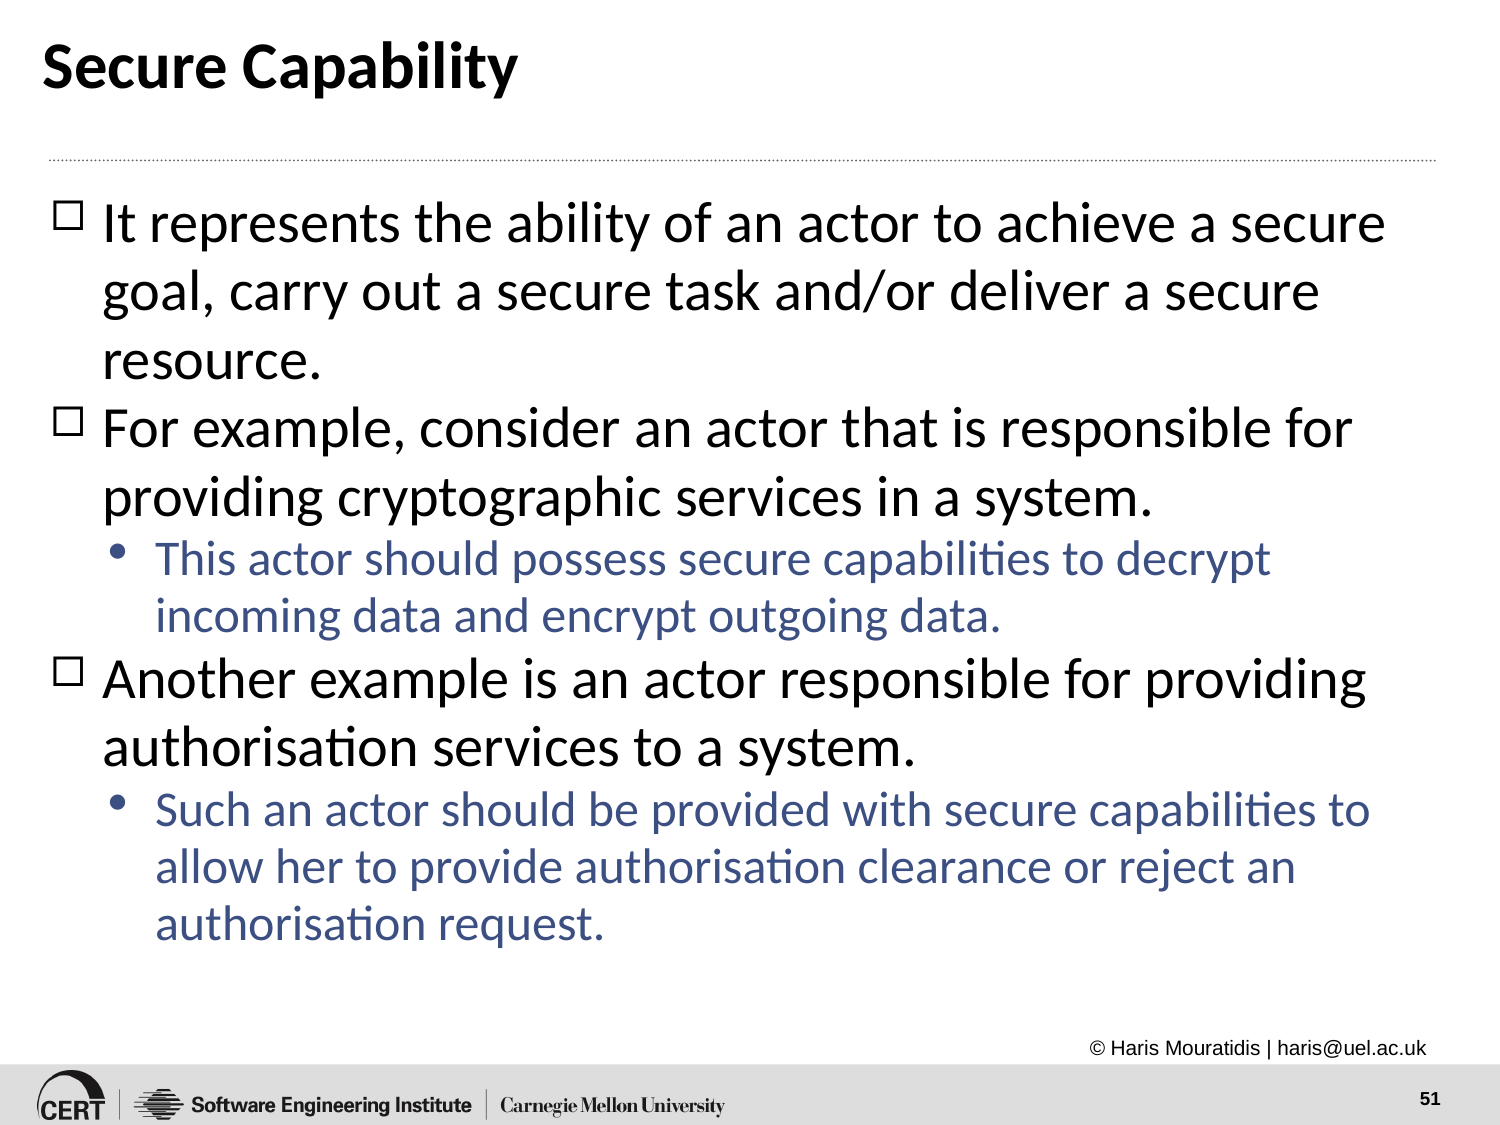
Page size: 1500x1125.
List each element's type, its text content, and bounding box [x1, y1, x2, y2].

picture [37, 1069, 725, 1122]
text_box © Haris Mouratidis | haris@uel.ac.uk [1074, 1027, 1500, 1075]
list It represents the ability of an actor to achieve a secure goal, carry out a secure task and/or deliver a secure resource. For example, consider an actor that is responsible for providing cryptographic services in a system. This actor should possess secure capabilities to decrypt incoming data and encrypt outgoing data. Another example is an actor responsible for providing authorisation services to a system. Such an actor should be provided with secure capabilities to allow her to provide authorisation clearance or reject an authorisation request. [49, 187, 1438, 1001]
title Secure Capability [42, 37, 1434, 155]
